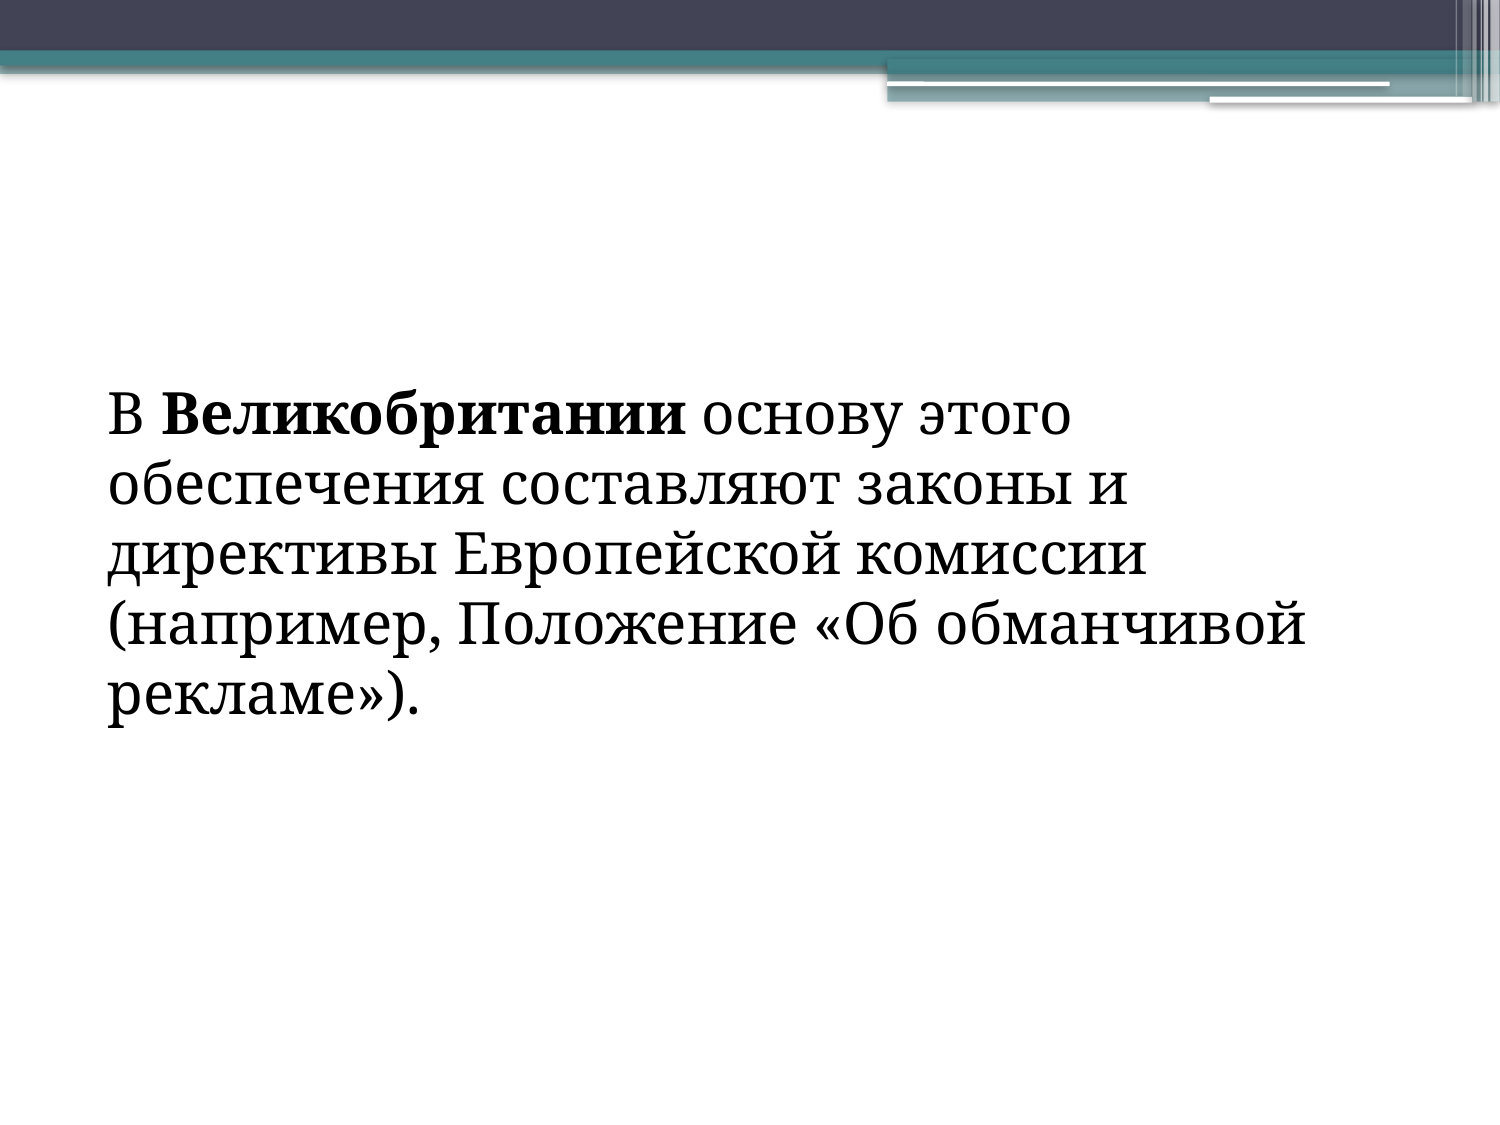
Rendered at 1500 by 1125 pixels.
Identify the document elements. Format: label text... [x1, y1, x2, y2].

list В Великобритании основу этого обеспечения составляют законы и директивы Европейской комиссии (например, Положение «Об обманчивой рекламе»). [75, 368, 1425, 1079]
